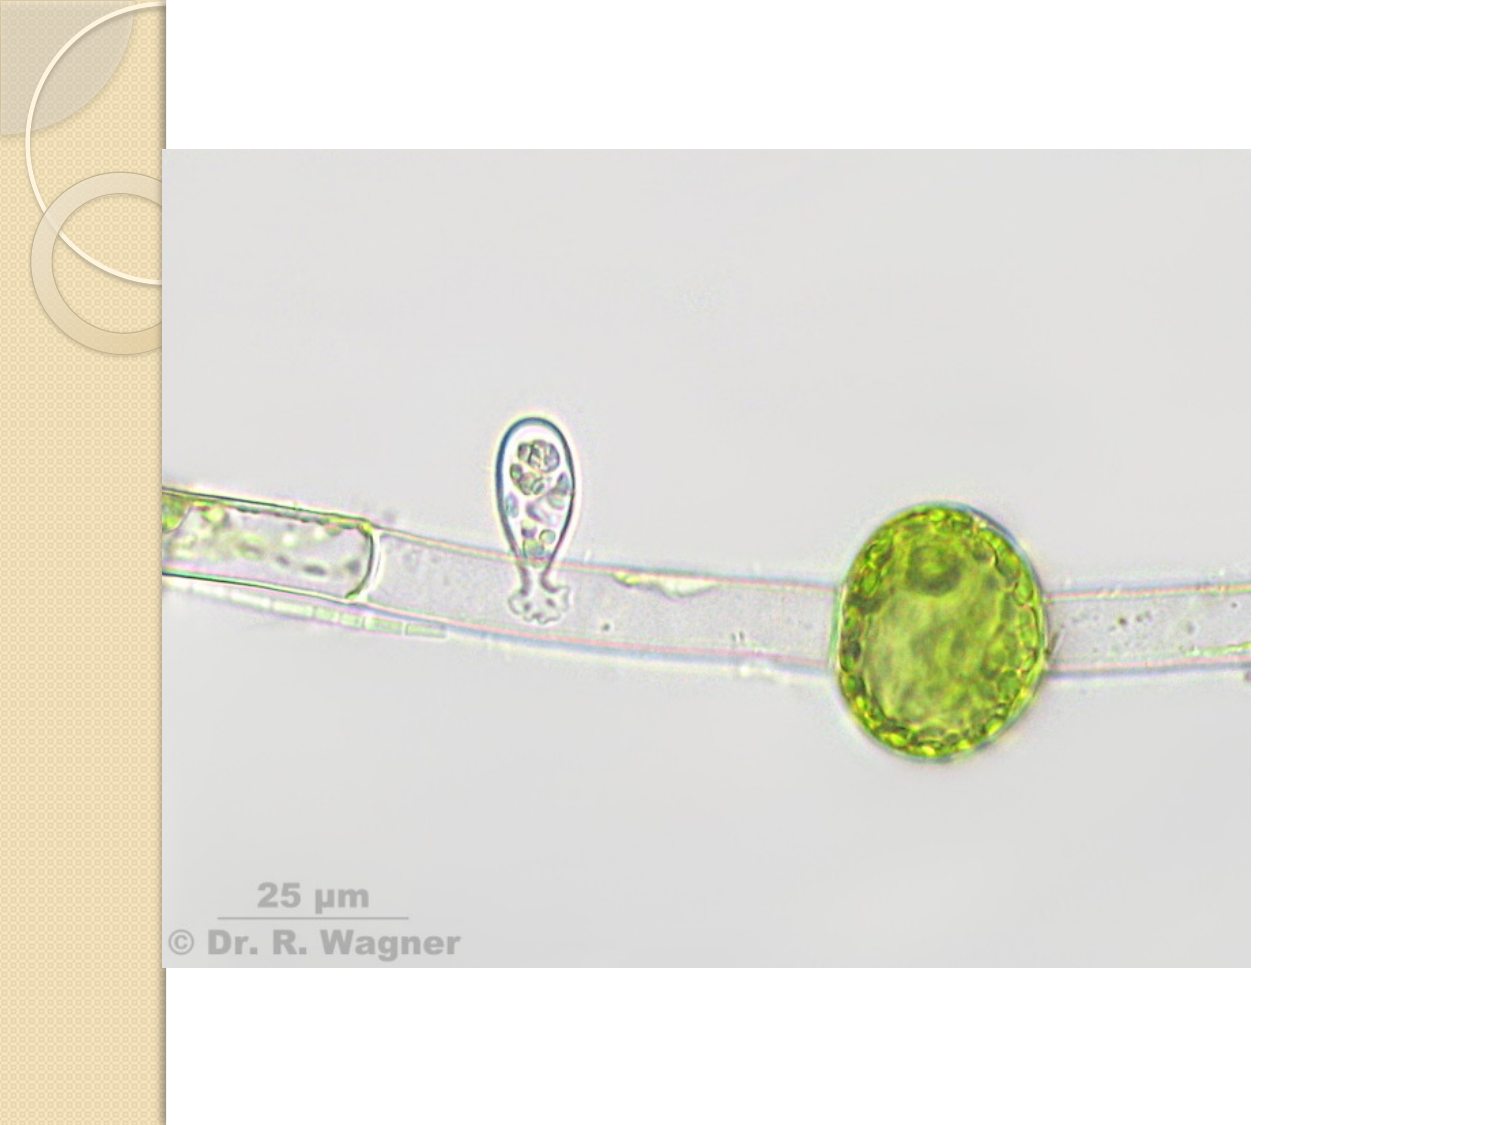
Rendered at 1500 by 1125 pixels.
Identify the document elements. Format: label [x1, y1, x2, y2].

list [162, 149, 1251, 968]
